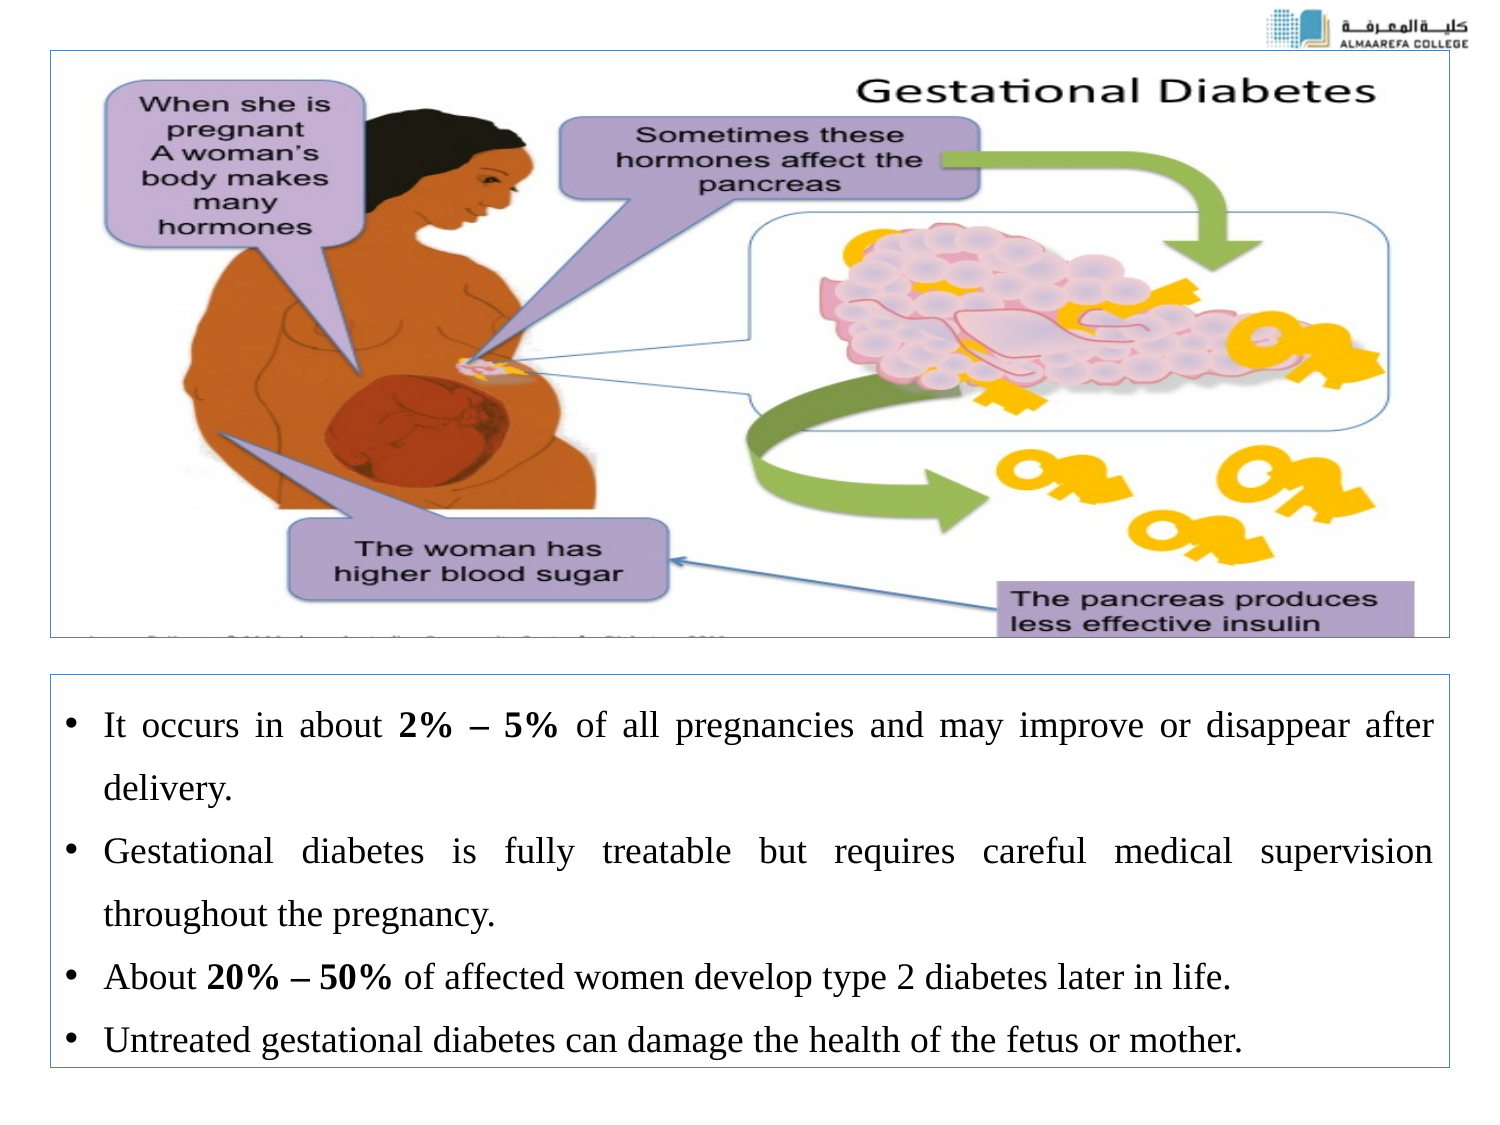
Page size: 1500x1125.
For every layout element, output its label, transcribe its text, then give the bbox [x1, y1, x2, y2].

picture [49, 0, 1473, 638]
text_box It occurs in about 2% – 5% of all pregnancies and may improve or disappear after delivery. Gestational diabetes is fully treatable but requires careful medical supervision throughout the pregnancy. About 20% – 50% of affected women develop type 2 diabetes later in life. Untreated gestational diabetes can damage the health of the fetus or mother. [50, 674, 1450, 1068]
